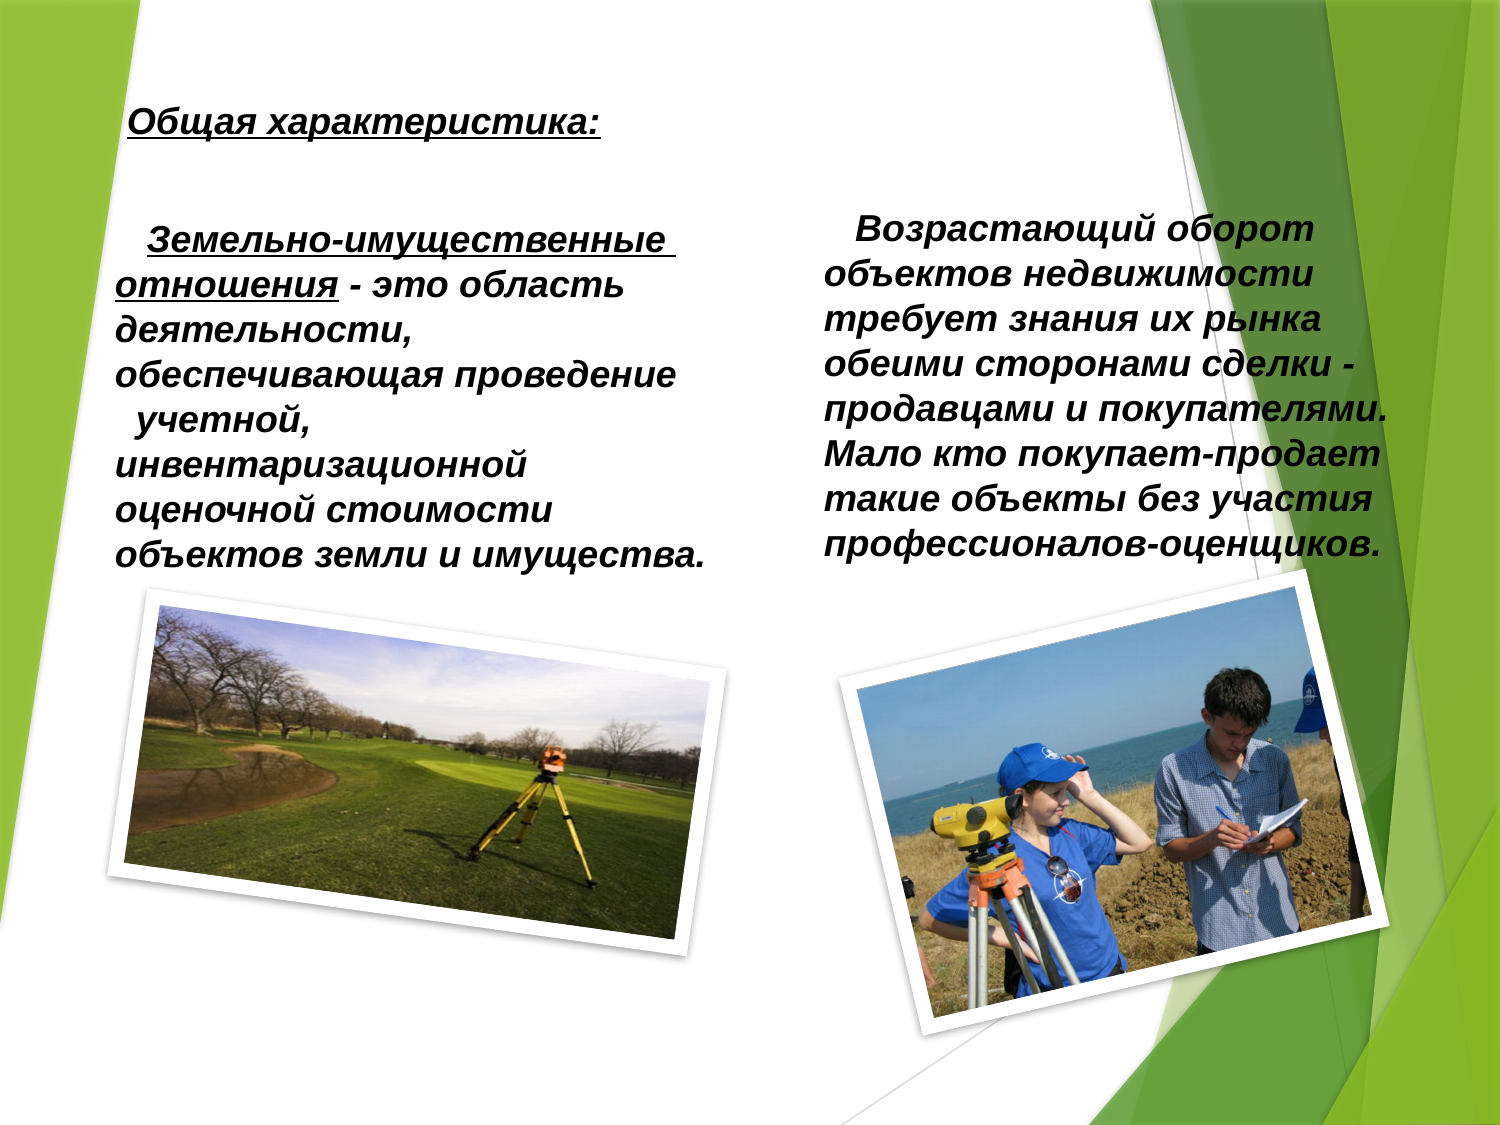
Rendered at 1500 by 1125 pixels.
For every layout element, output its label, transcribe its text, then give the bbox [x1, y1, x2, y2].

text_box Общая характеристика: [112, 89, 621, 150]
picture [124, 605, 710, 939]
picture [857, 587, 1371, 1017]
text_box Возрастающий оборот объектов недвижимости требует знания их рынка обеими сторонами сделки - продавцами и покупателями. Мало кто покупает-продает такие объекты без участия профессионалов-оценщиков. [817, 205, 1405, 565]
text_box Земельно-имущественные отношения - это область деятельности, обеспечивающая проведение учетной, инвентаризационной оценочной стоимости объектов земли и имущества. [100, 208, 739, 583]
